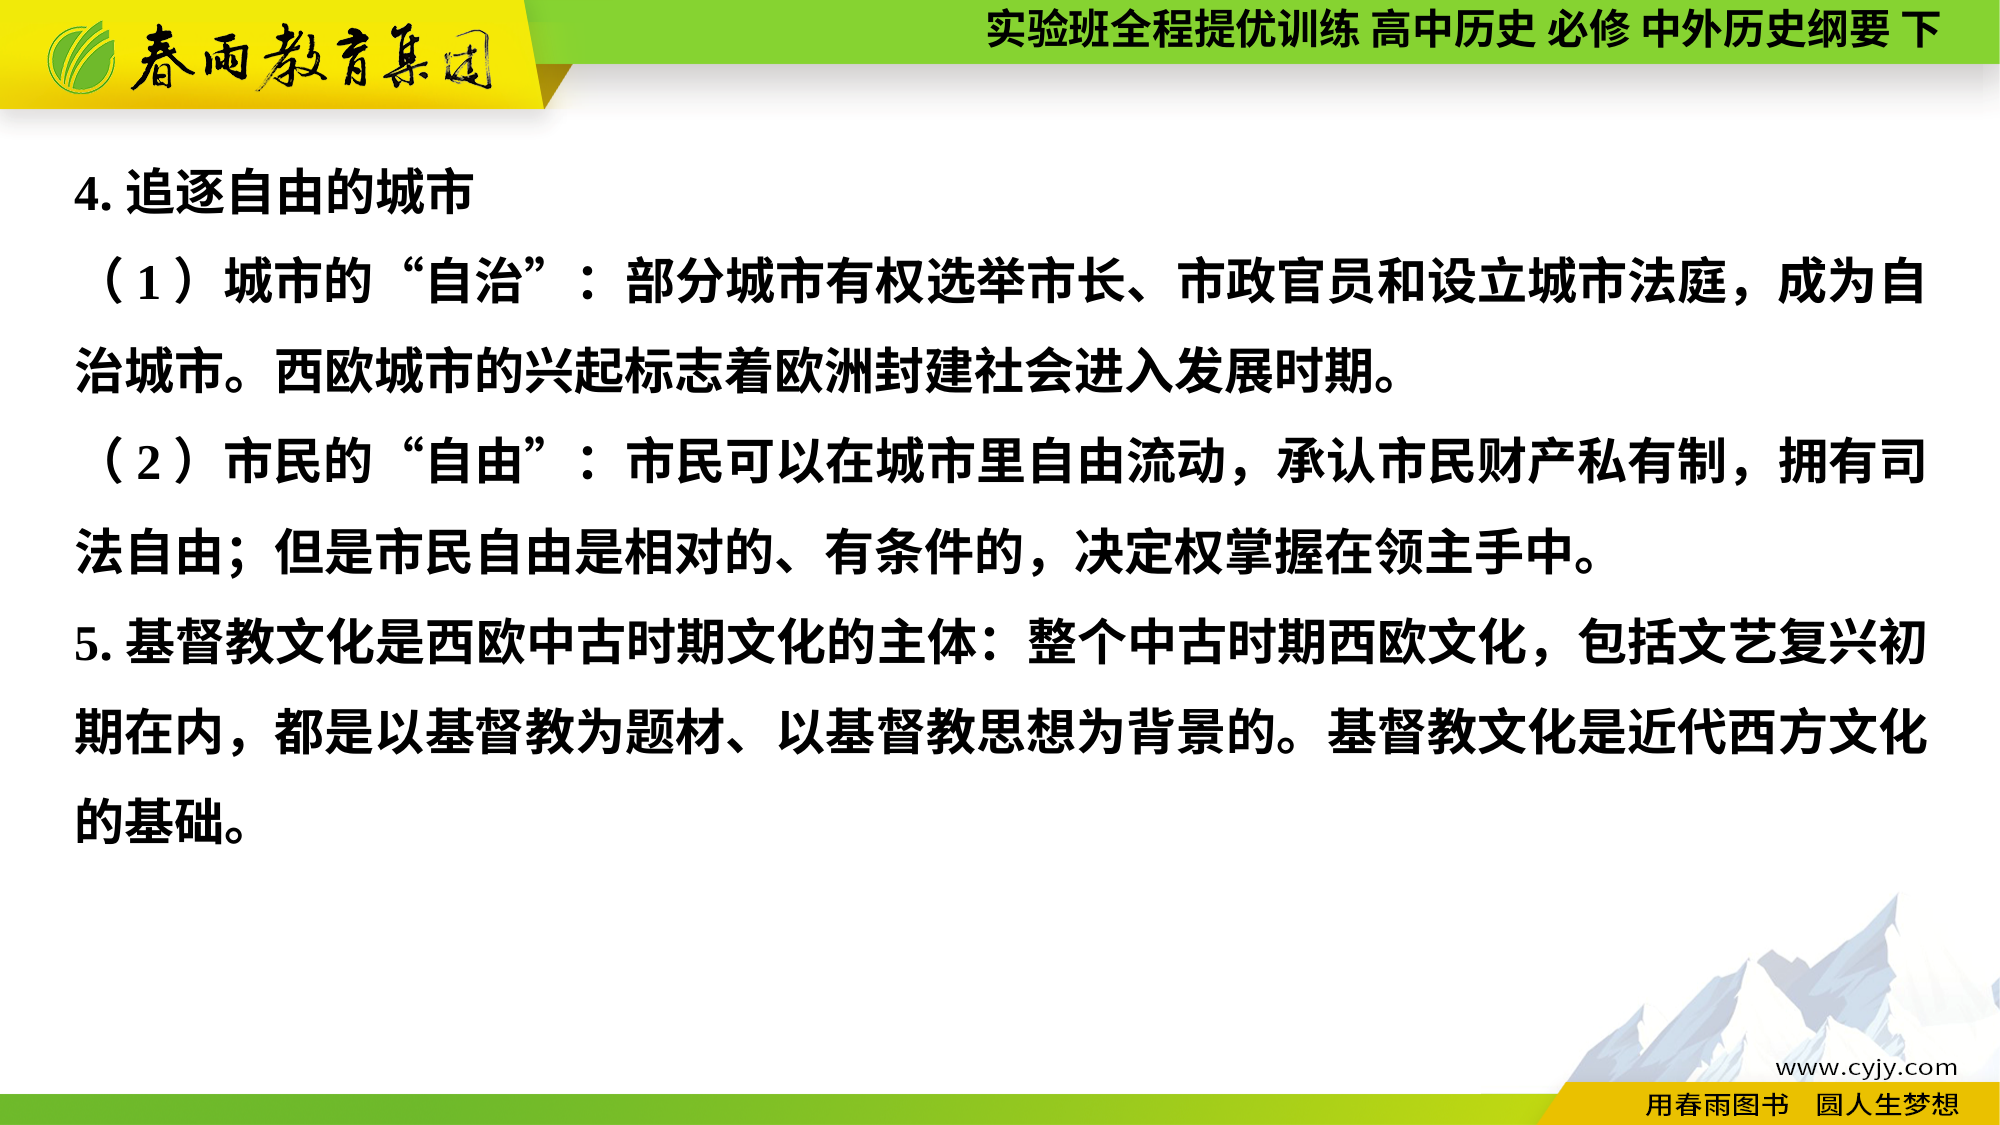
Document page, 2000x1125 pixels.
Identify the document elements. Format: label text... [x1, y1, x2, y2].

list 4.追逐自由的城市 （1）城市的“自治”：部分城市有权选举市长、市政官员和设立城市法庭，成为自治城市。西欧城市的兴起标志着欧洲封建社会进入发展时期。 （2）市民的“自由”：市民可以在城市里自由流动，承认市民财产私有制，拥有司法自由；但是市民自由是相对的、有条件的，决定权掌握在领主手中。 5.基督教文化是西欧中古时期文化的主体：整个中古时期西欧文化，包括文艺复兴初期在内，都是以基督教为题材、以基督教思想为背景的。基督教文化是近代西方文化的基础。 [59, 122, 1944, 854]
picture [0, 0, 2000, 1125]
